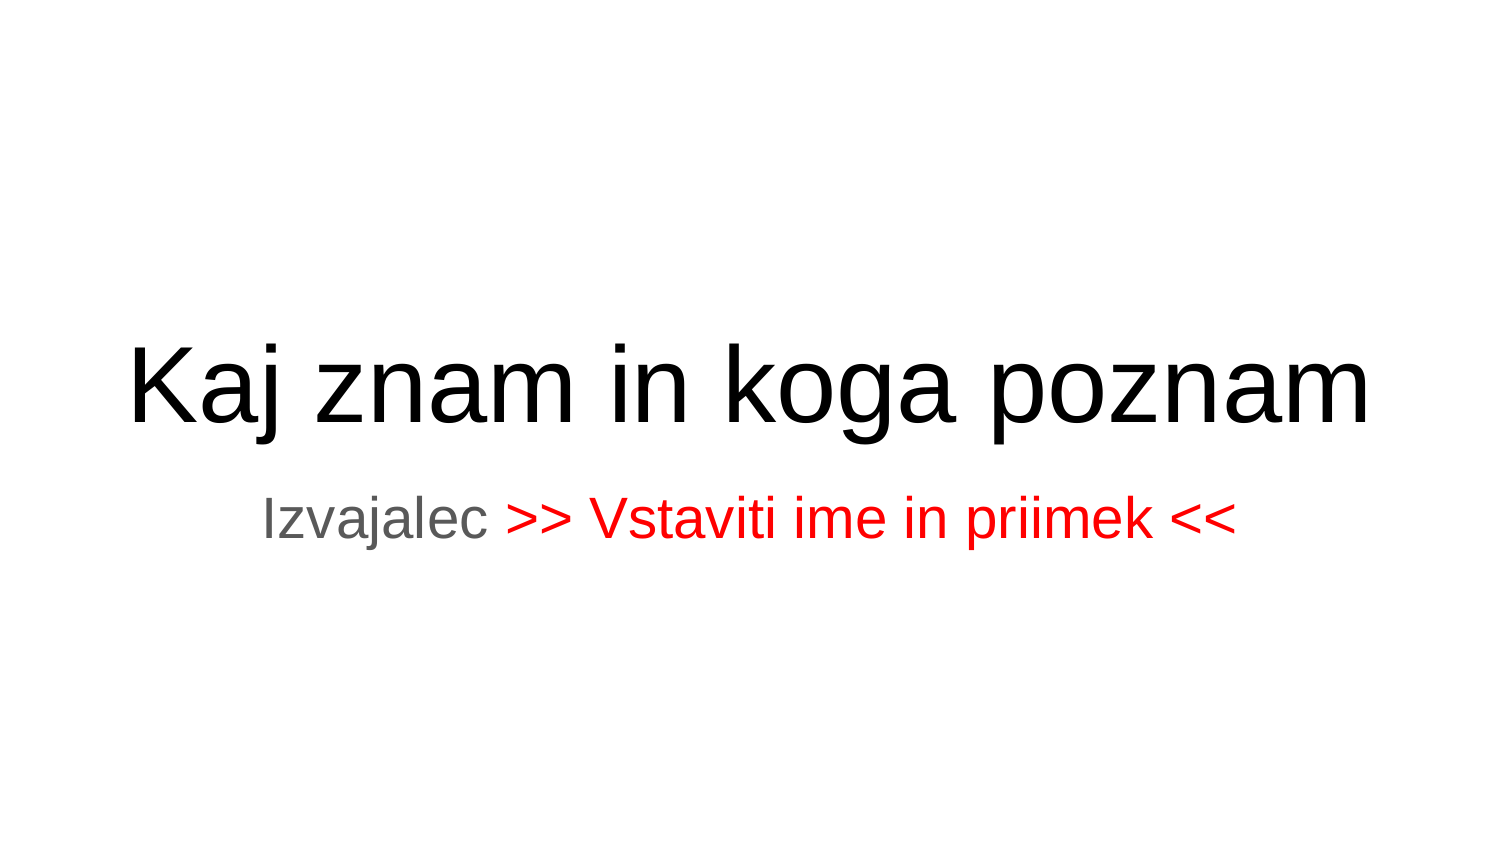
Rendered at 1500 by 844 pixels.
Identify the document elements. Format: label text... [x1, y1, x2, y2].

title Kaj znam in koga poznam [51, 122, 1449, 459]
subtitle Izvajalec >> Vstaviti ime in priimek << [51, 464, 1449, 595]
